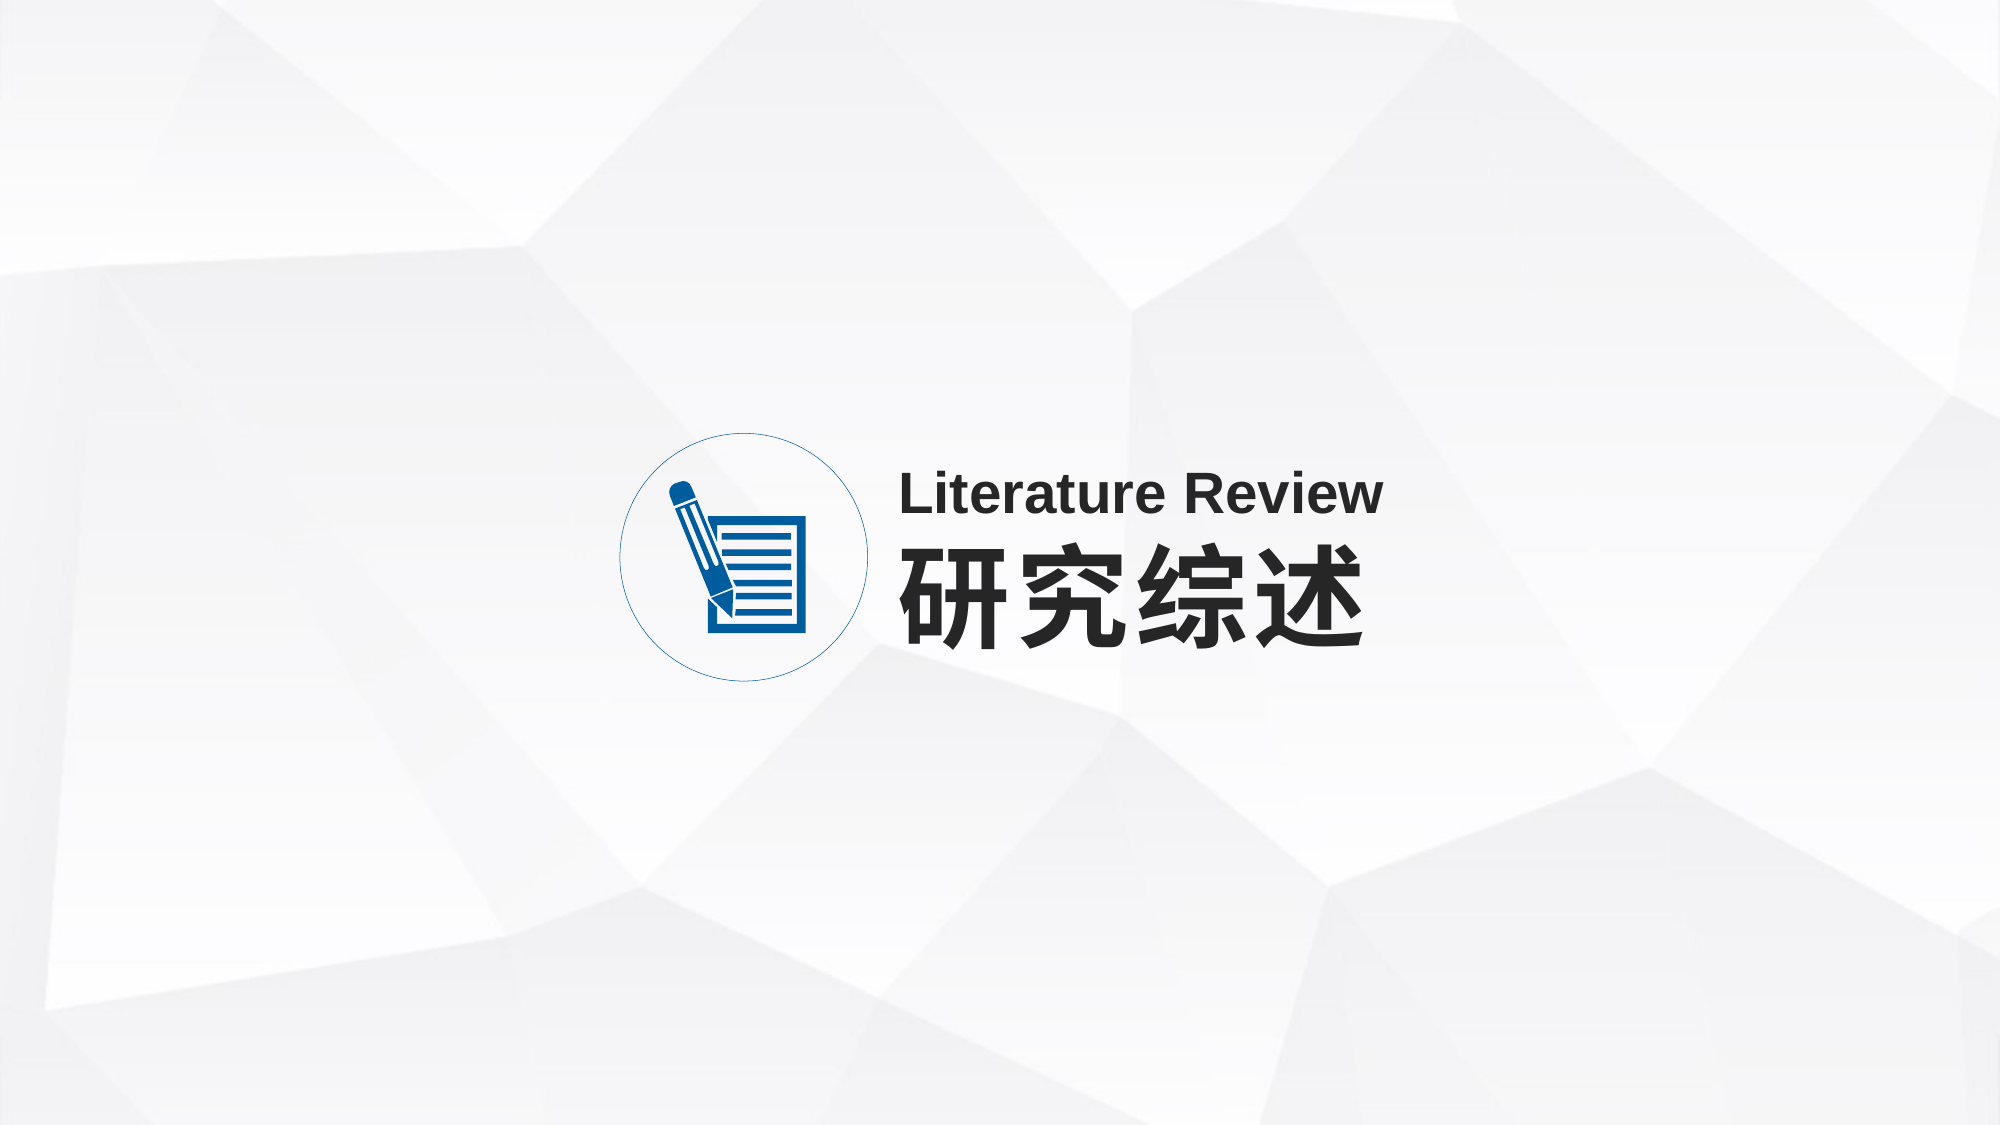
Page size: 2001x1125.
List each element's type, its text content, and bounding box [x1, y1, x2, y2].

text_box 研究综述 [883, 533, 1382, 670]
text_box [668, 479, 806, 634]
text_box [618, 432, 869, 683]
text_box Literature Review [883, 447, 1400, 533]
picture [0, 0, 2000, 1125]
